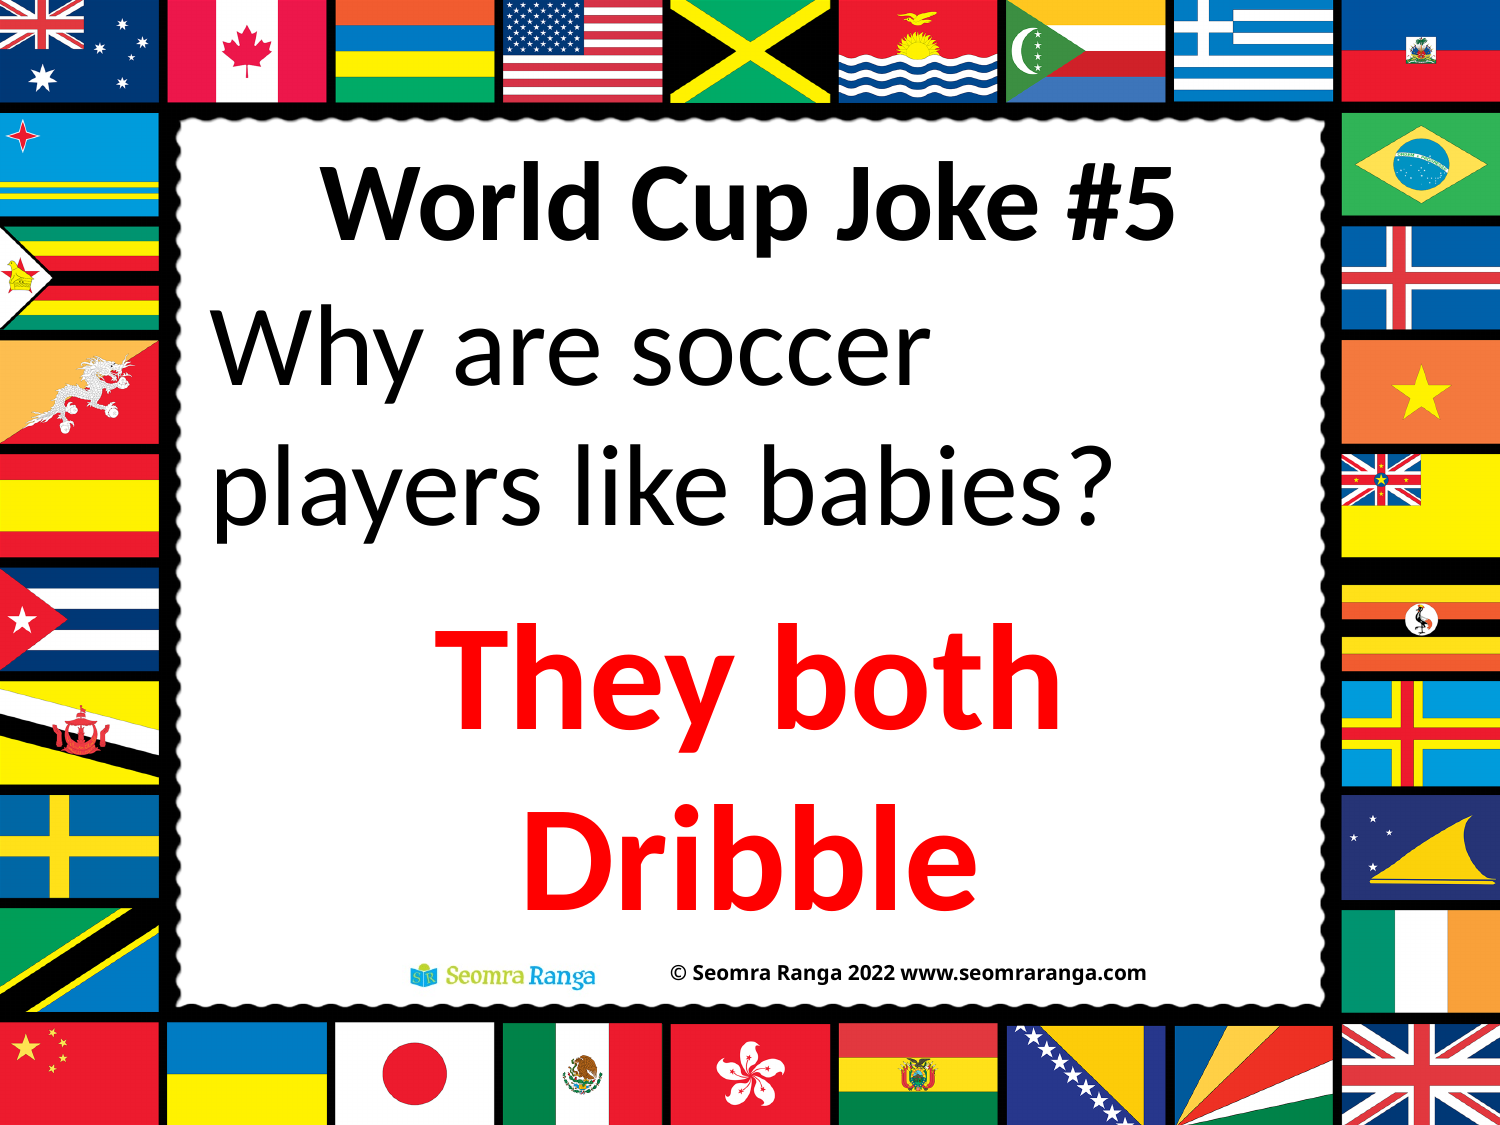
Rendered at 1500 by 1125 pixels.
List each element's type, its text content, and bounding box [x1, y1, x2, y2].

picture [0, 0, 1500, 1125]
list Why are soccer players like babies? They both Dribble [194, 261, 1306, 953]
text_box © Seomra Ranga 2022 www.seomraranga.com [631, 953, 1187, 993]
title World Cup Joke #5 [183, 101, 1317, 290]
picture [10, 122, 36, 150]
